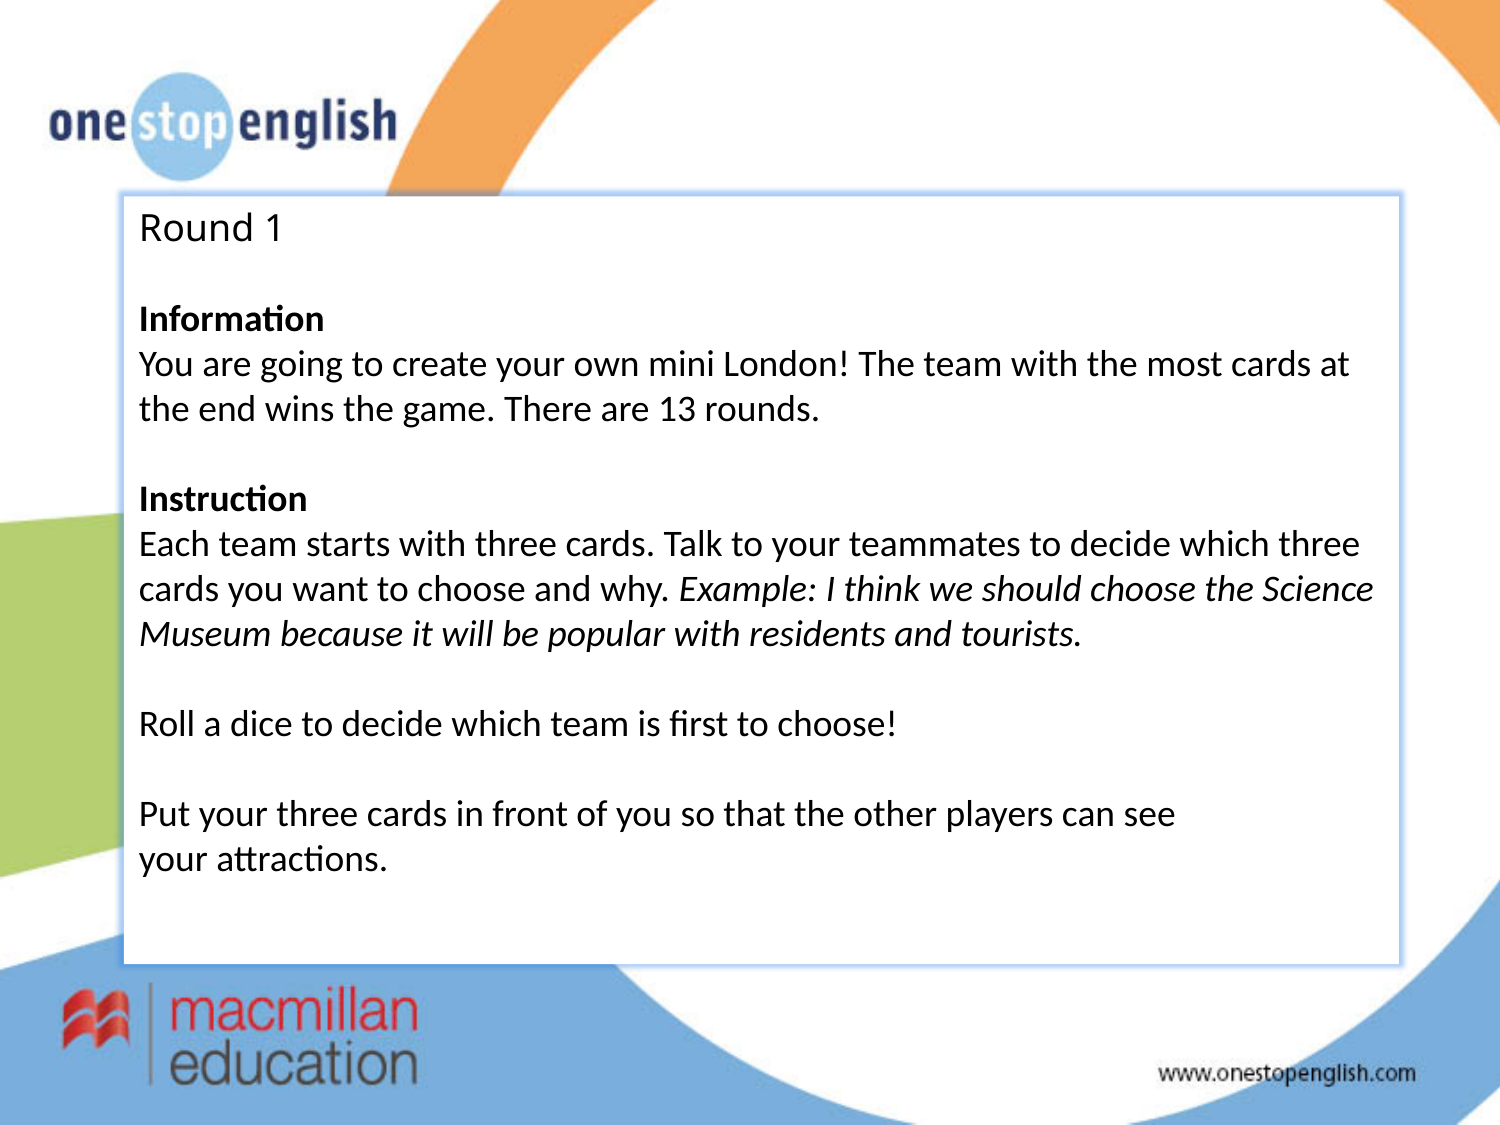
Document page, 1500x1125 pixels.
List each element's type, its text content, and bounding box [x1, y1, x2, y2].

picture [0, 0, 1500, 1125]
text_box Round 1 Information You are going to create your own mini London! The team with the most cards at the end wins the game. There are 13 rounds. Instruction Each team starts with three cards. Talk to your teammates to decide which three cards you want to choose and why. Example: I think we should choose the Science Museum because it will be popular with residents and tourists. Roll a dice to decide which team is first to choose! Put your three cards in front of you so that the other players can see your attractions. [123, 196, 1399, 965]
